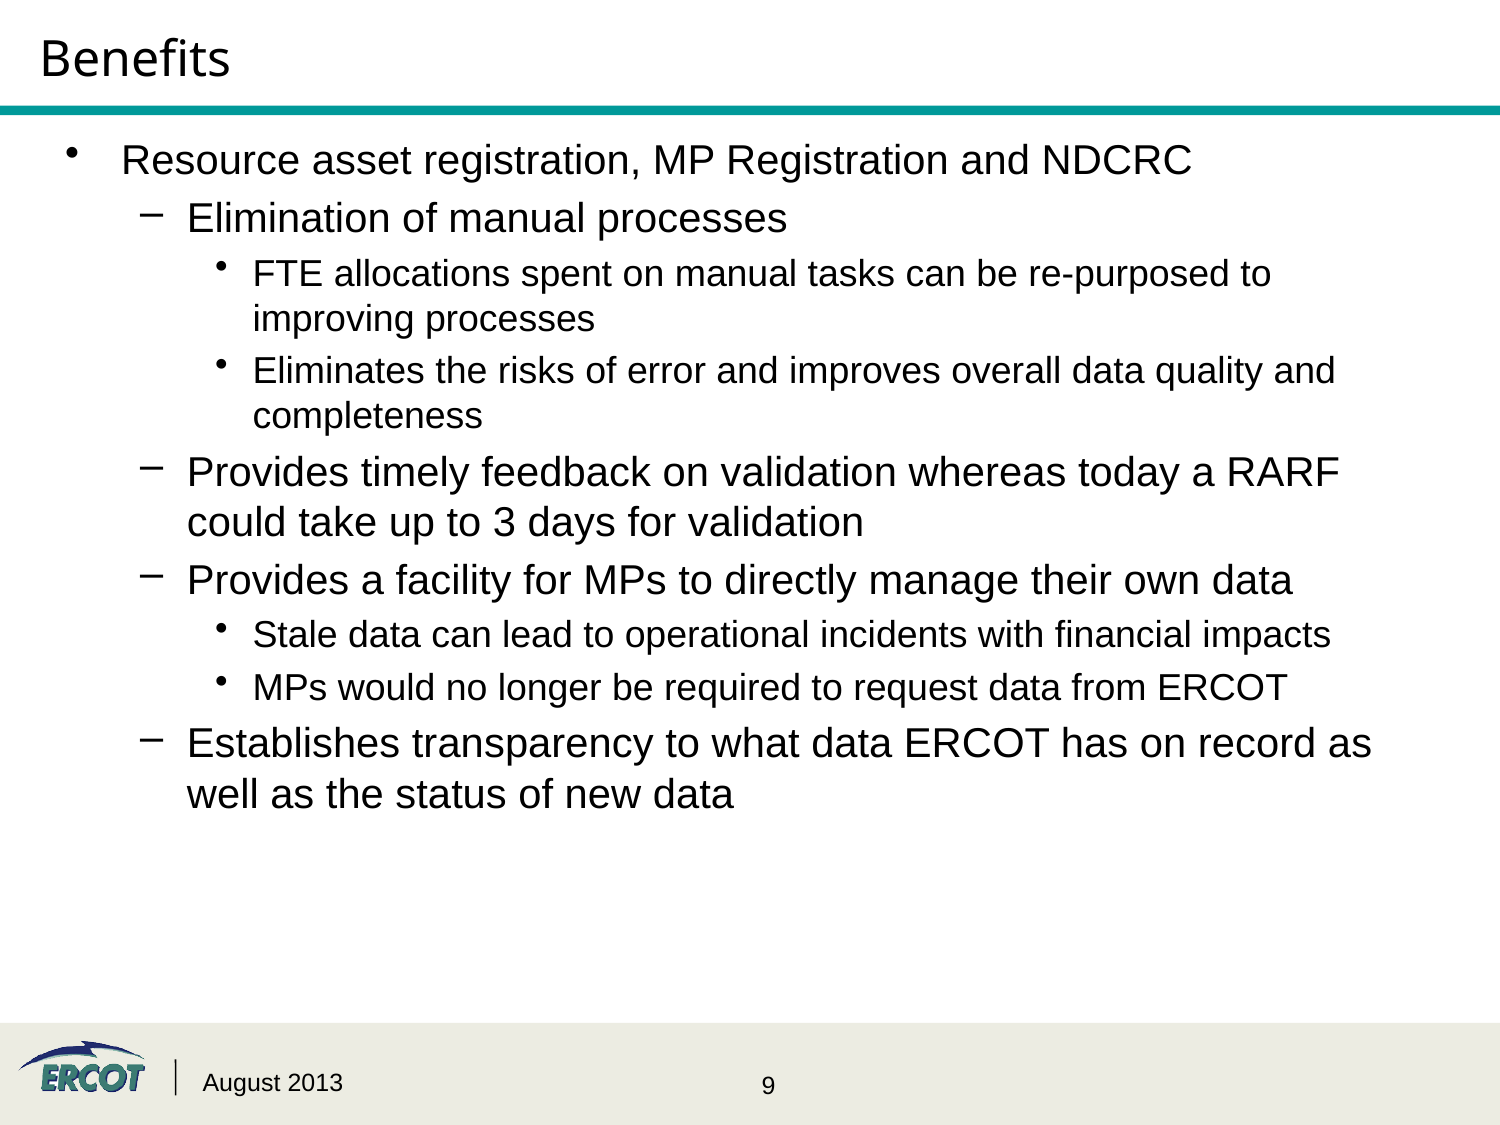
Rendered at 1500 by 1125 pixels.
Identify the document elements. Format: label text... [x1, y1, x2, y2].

picture [10, 1031, 151, 1111]
list Resource asset registration, MP Registration and NDCRC Elimination of manual processes FTE allocations spent on manual tasks can be re-purposed to improving processes Eliminates the risks of error and improves overall data quality and completeness Provides timely feedback on validation whereas today a RARF could take up to 3 days for validation Provides a facility for MPs to directly manage their own data Stale data can lead to operational incidents with financial impacts MPs would no longer be required to request data from ERCOT Establishes transparency to what data ERCOT has on record as well as the status of new data [49, 124, 1401, 1001]
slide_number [187, 1059, 538, 1125]
title Benefits [24, 0, 1451, 113]
